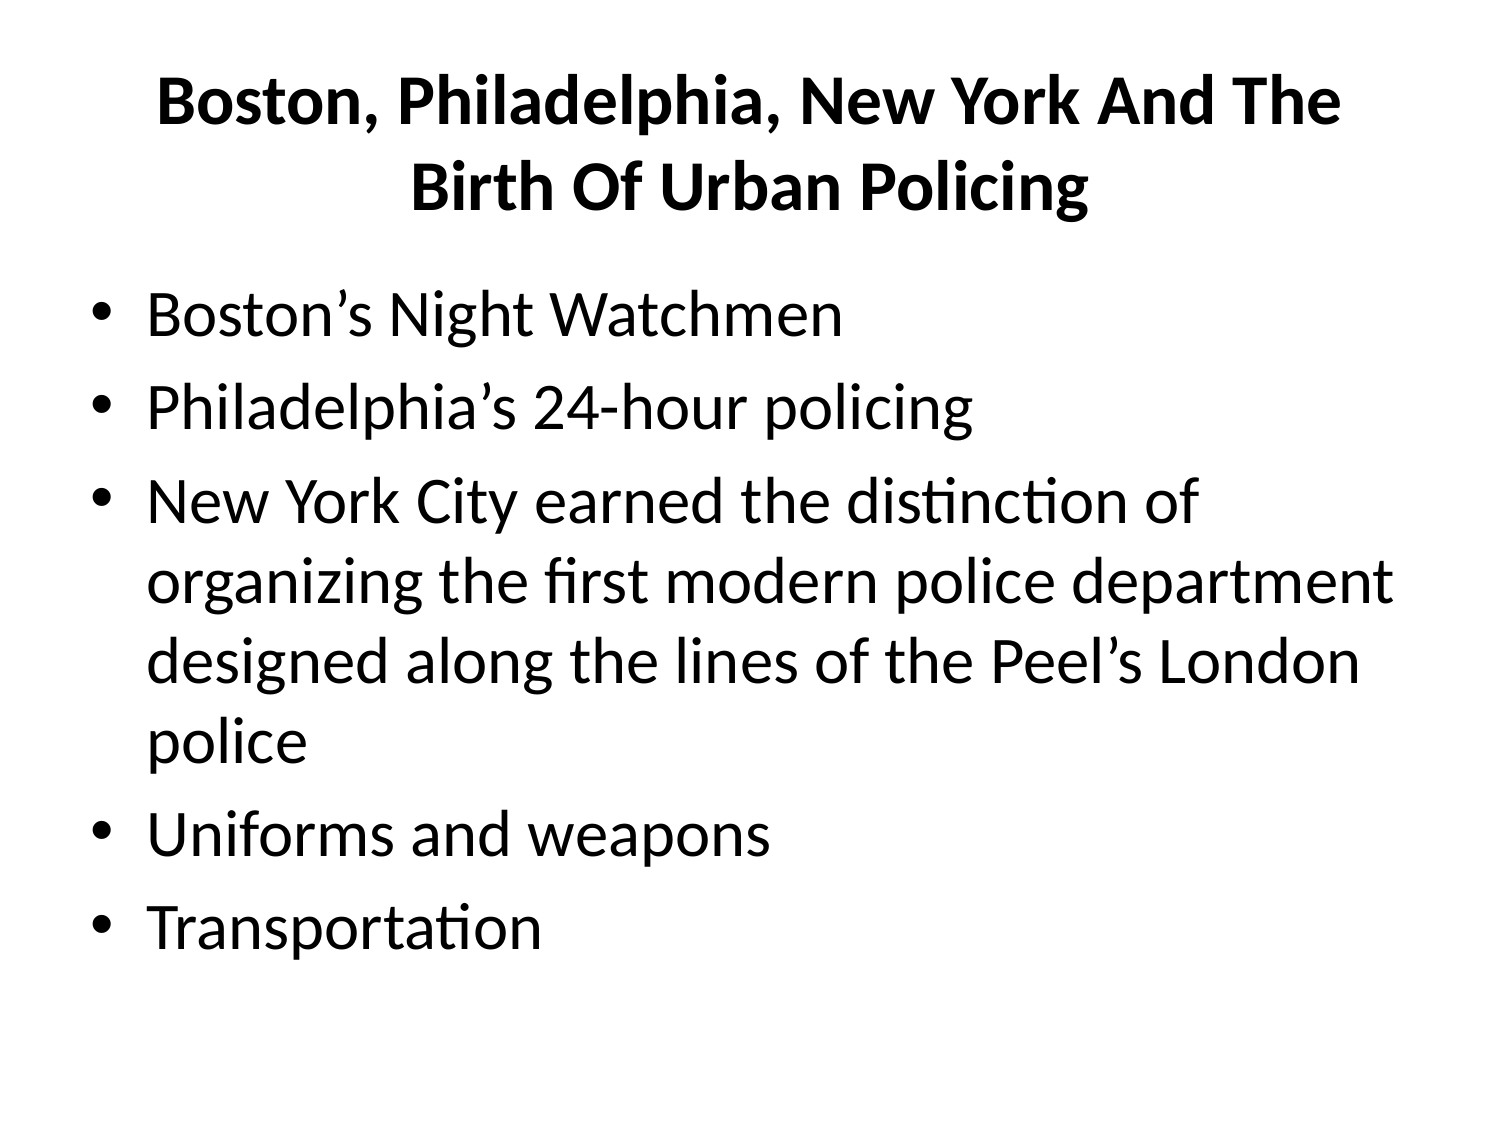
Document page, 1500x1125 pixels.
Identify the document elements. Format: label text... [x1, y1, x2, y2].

list Boston’s Night Watchmen Philadelphia’s 24-hour policing New York City earned the distinction of organizing the first modern police department designed along the lines of the Peel’s London police Uniforms and weapons Transportation [75, 262, 1425, 1005]
title Boston, Philadelphia, New York And The Birth Of Urban Policing [75, 45, 1425, 233]
